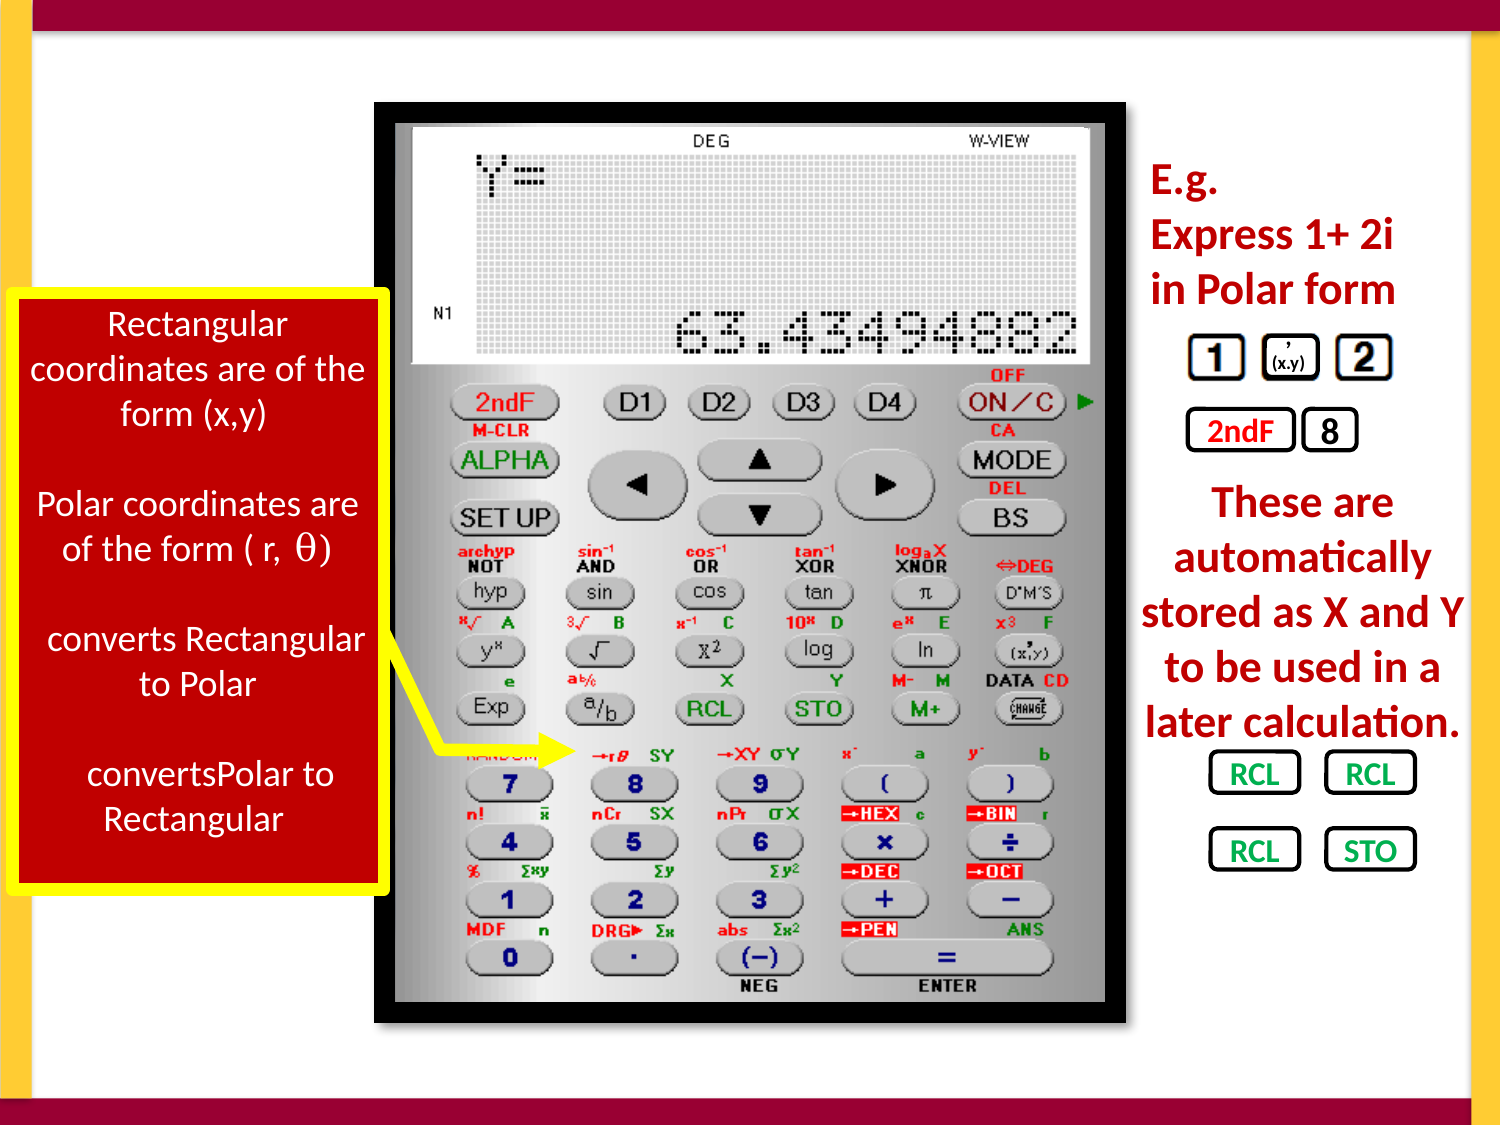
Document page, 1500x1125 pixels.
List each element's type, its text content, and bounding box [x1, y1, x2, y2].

text_box RCL [1324, 749, 1418, 795]
text_box E.g. Express 1+ 2i in Polar form [1133, 147, 1484, 315]
text_box These are automatically stored as X and Y to be used in a later calculation. [1109, 525, 1497, 693]
text_box 8 [1301, 406, 1359, 453]
picture [395, 123, 1105, 1002]
text_box STO [1324, 826, 1418, 872]
text_box RCL [1208, 749, 1302, 795]
text_box 2ndF [1185, 406, 1297, 453]
text_box RCL [1208, 826, 1302, 872]
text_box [1179, 325, 1400, 389]
